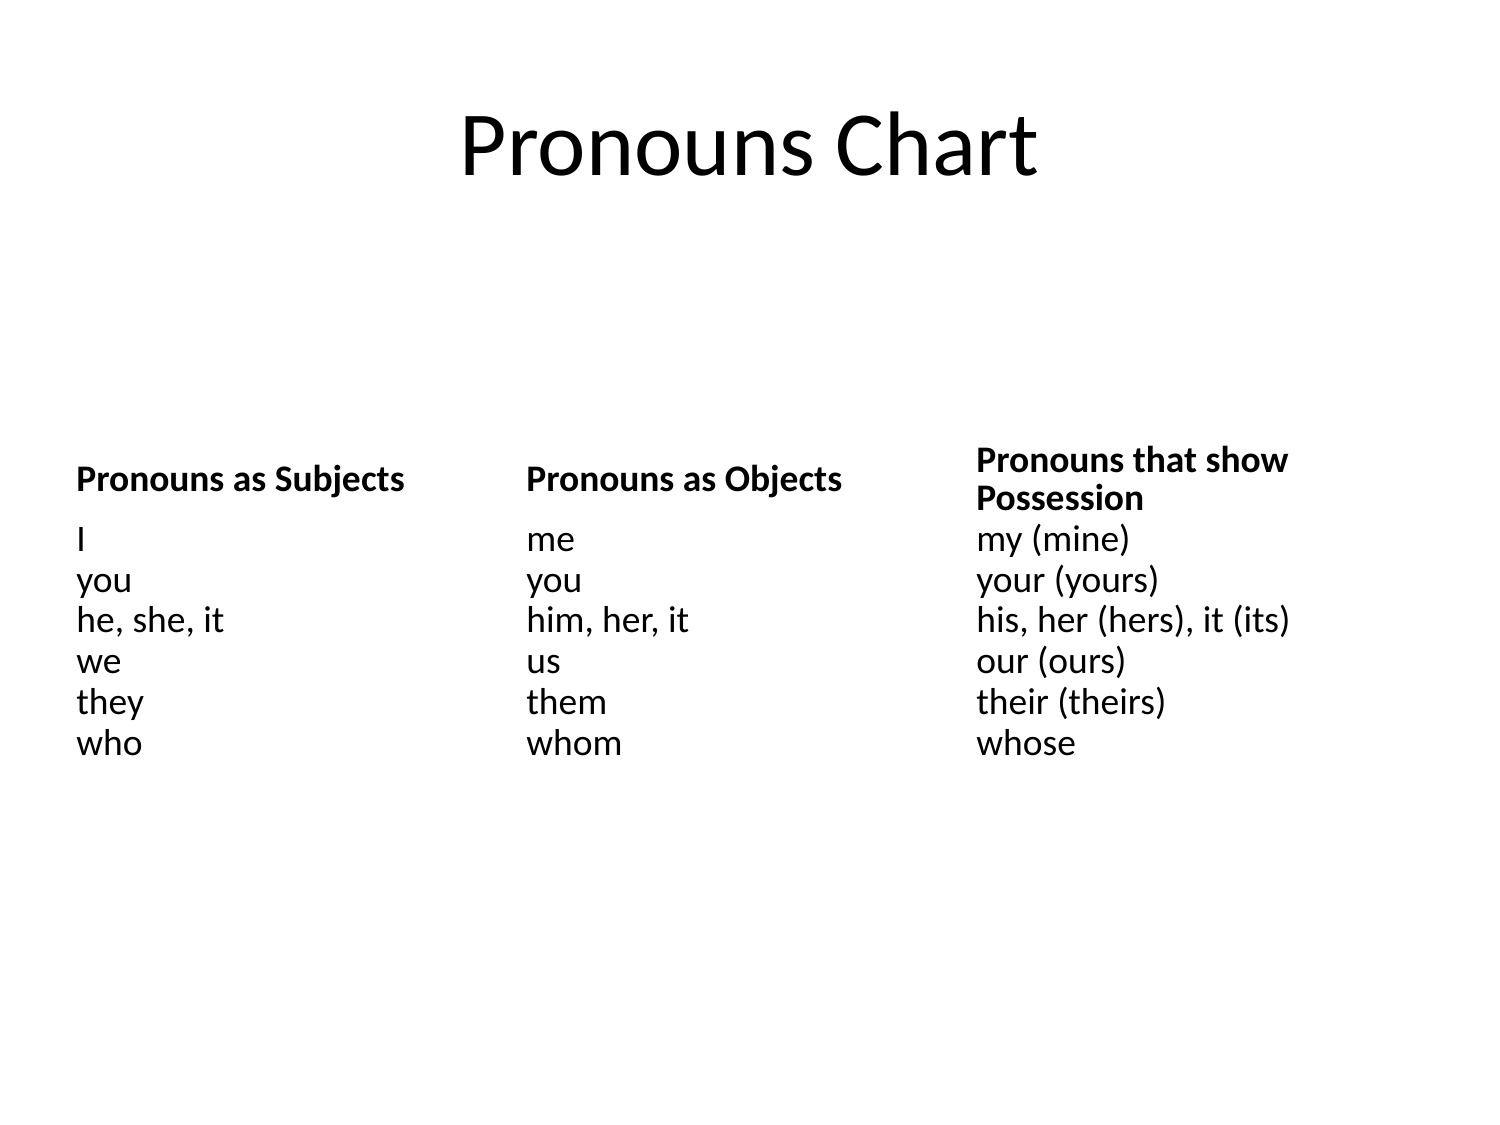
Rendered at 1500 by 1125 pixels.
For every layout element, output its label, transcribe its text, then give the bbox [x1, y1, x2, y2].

table_cell who [75, 726, 525, 767]
table_cell they [75, 685, 525, 726]
table_cell we [75, 644, 525, 685]
table_cell whose [975, 726, 1425, 767]
table_cell us [525, 644, 975, 685]
table_cell you [75, 562, 525, 603]
table_cell his, her (hers), it (its) [975, 603, 1425, 644]
table_cell your (yours) [975, 562, 1425, 603]
table_cell me [525, 521, 975, 562]
table_header Pronouns as Subjects [75, 443, 525, 521]
table_cell you [525, 562, 975, 603]
title Pronouns Chart [75, 45, 1425, 233]
table_cell whom [525, 726, 975, 767]
table_header Pronouns as Objects [525, 443, 975, 521]
table_cell our (ours) [975, 644, 1425, 685]
table_cell their (theirs) [975, 685, 1425, 726]
table_cell I [75, 521, 525, 562]
table_cell him, her, it [525, 603, 975, 644]
table_cell he, she, it [75, 603, 525, 644]
table_header Pronouns that show Possession [975, 443, 1425, 521]
table_cell them [525, 685, 975, 726]
table_cell my (mine) [975, 521, 1425, 562]
